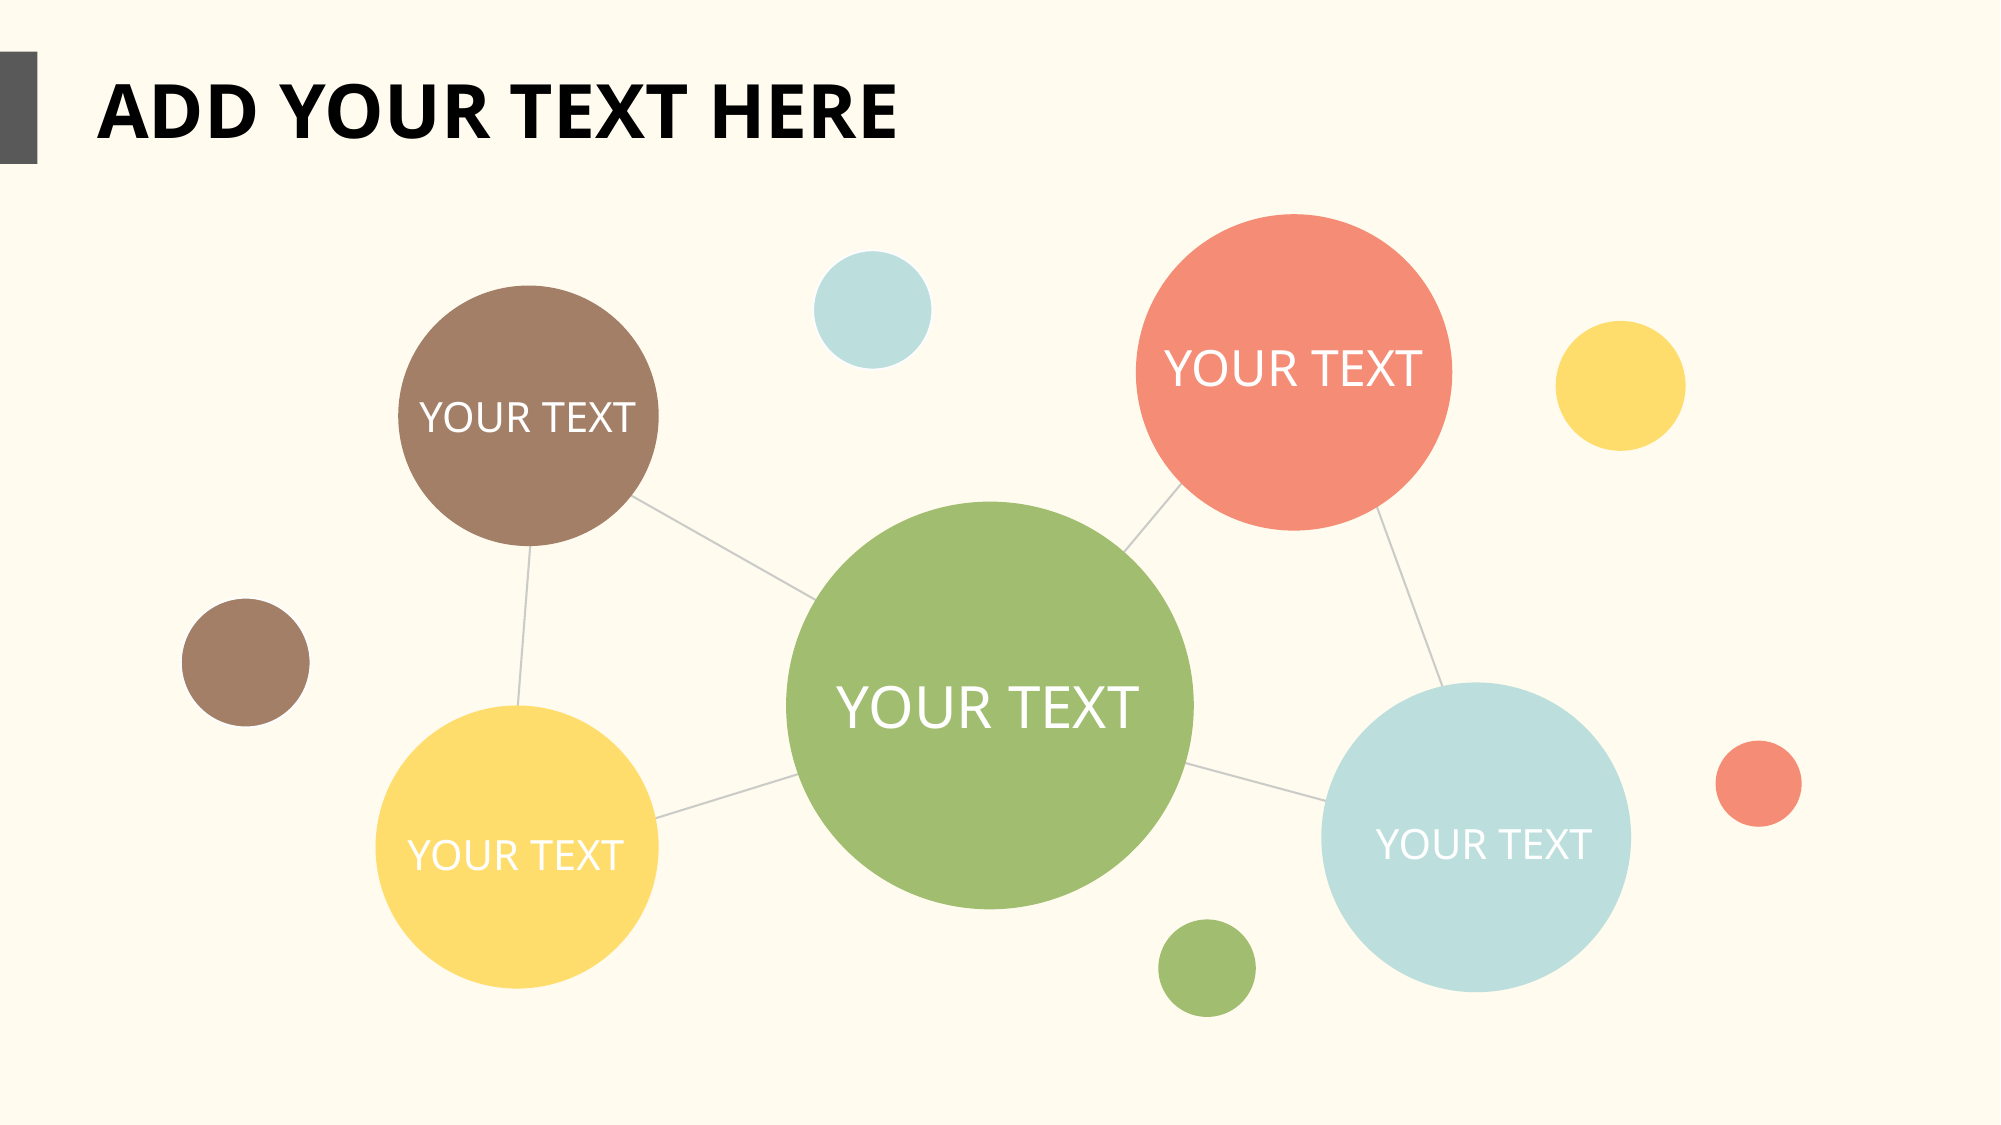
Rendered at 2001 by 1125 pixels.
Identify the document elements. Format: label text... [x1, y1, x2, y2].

text_box [785, 500, 1195, 911]
text_box YOUR TEXT [822, 662, 1155, 748]
text_box [374, 704, 660, 990]
text_box [811, 249, 934, 371]
text_box [1134, 213, 1454, 532]
text_box [0, 51, 38, 165]
text_box YOUR TEXT [1149, 329, 1439, 404]
text_box [1554, 319, 1687, 452]
text_box ADD YOUR TEXT HERE [82, 55, 915, 161]
text_box YOUR TEXT [1361, 810, 1608, 875]
text_box [397, 284, 660, 548]
text_box [179, 596, 312, 729]
text_box [1157, 918, 1257, 1018]
text_box YOUR TEXT [392, 821, 640, 886]
text_box [1320, 681, 1633, 994]
text_box YOUR TEXT [404, 383, 652, 448]
text_box [516, 495, 815, 819]
text_box [1714, 739, 1803, 828]
text_box [1124, 484, 1443, 802]
